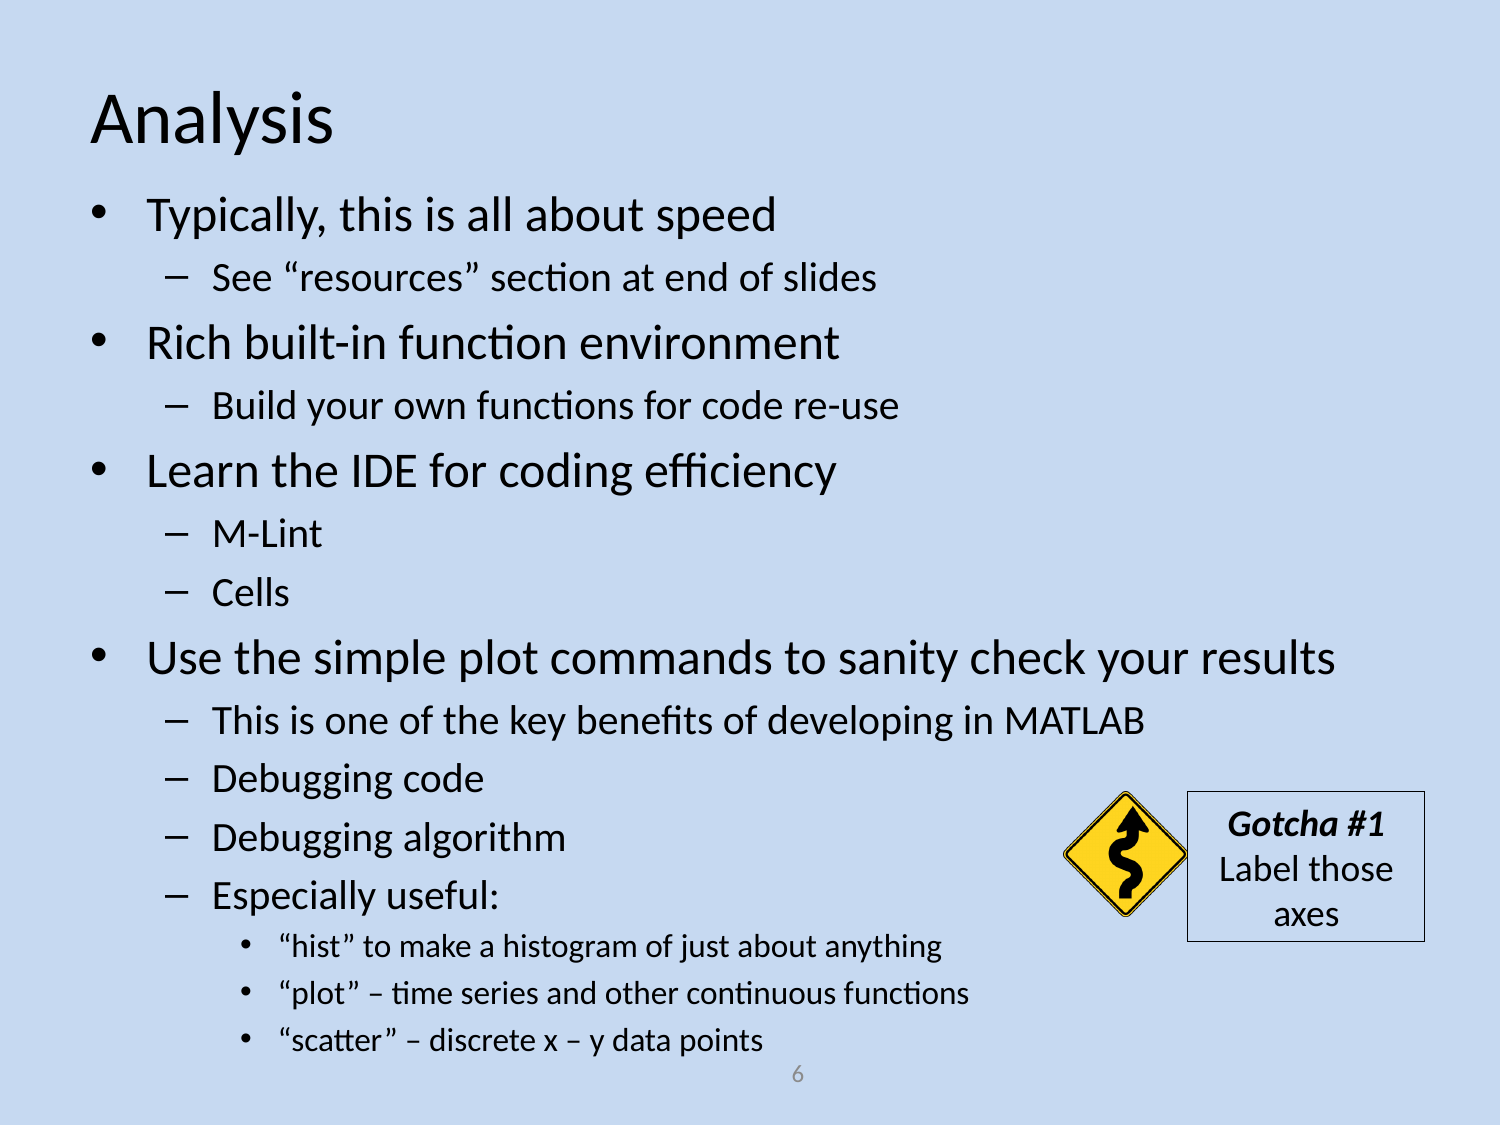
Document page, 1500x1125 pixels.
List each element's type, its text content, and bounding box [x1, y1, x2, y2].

picture [1063, 791, 1189, 917]
list Typically, this is all about speed See “resources” section at end of slides Rich built-in function environment Build your own functions for code re-use Learn the IDE for coding efficiency M-Lint Cells Use the simple plot commands to sanity check your results This is one of the key benefits of developing in MATLAB Debugging code Debugging algorithm Especially useful: “hist” to make a histogram of just about anything “plot” – time series and other continuous functions “scatter” – discrete x – y data points [75, 173, 1425, 917]
slide_number 6 [622, 1042, 973, 1103]
title Analysis [75, 45, 1425, 173]
text_box Gotcha #1 Label those axes [1187, 791, 1425, 942]
